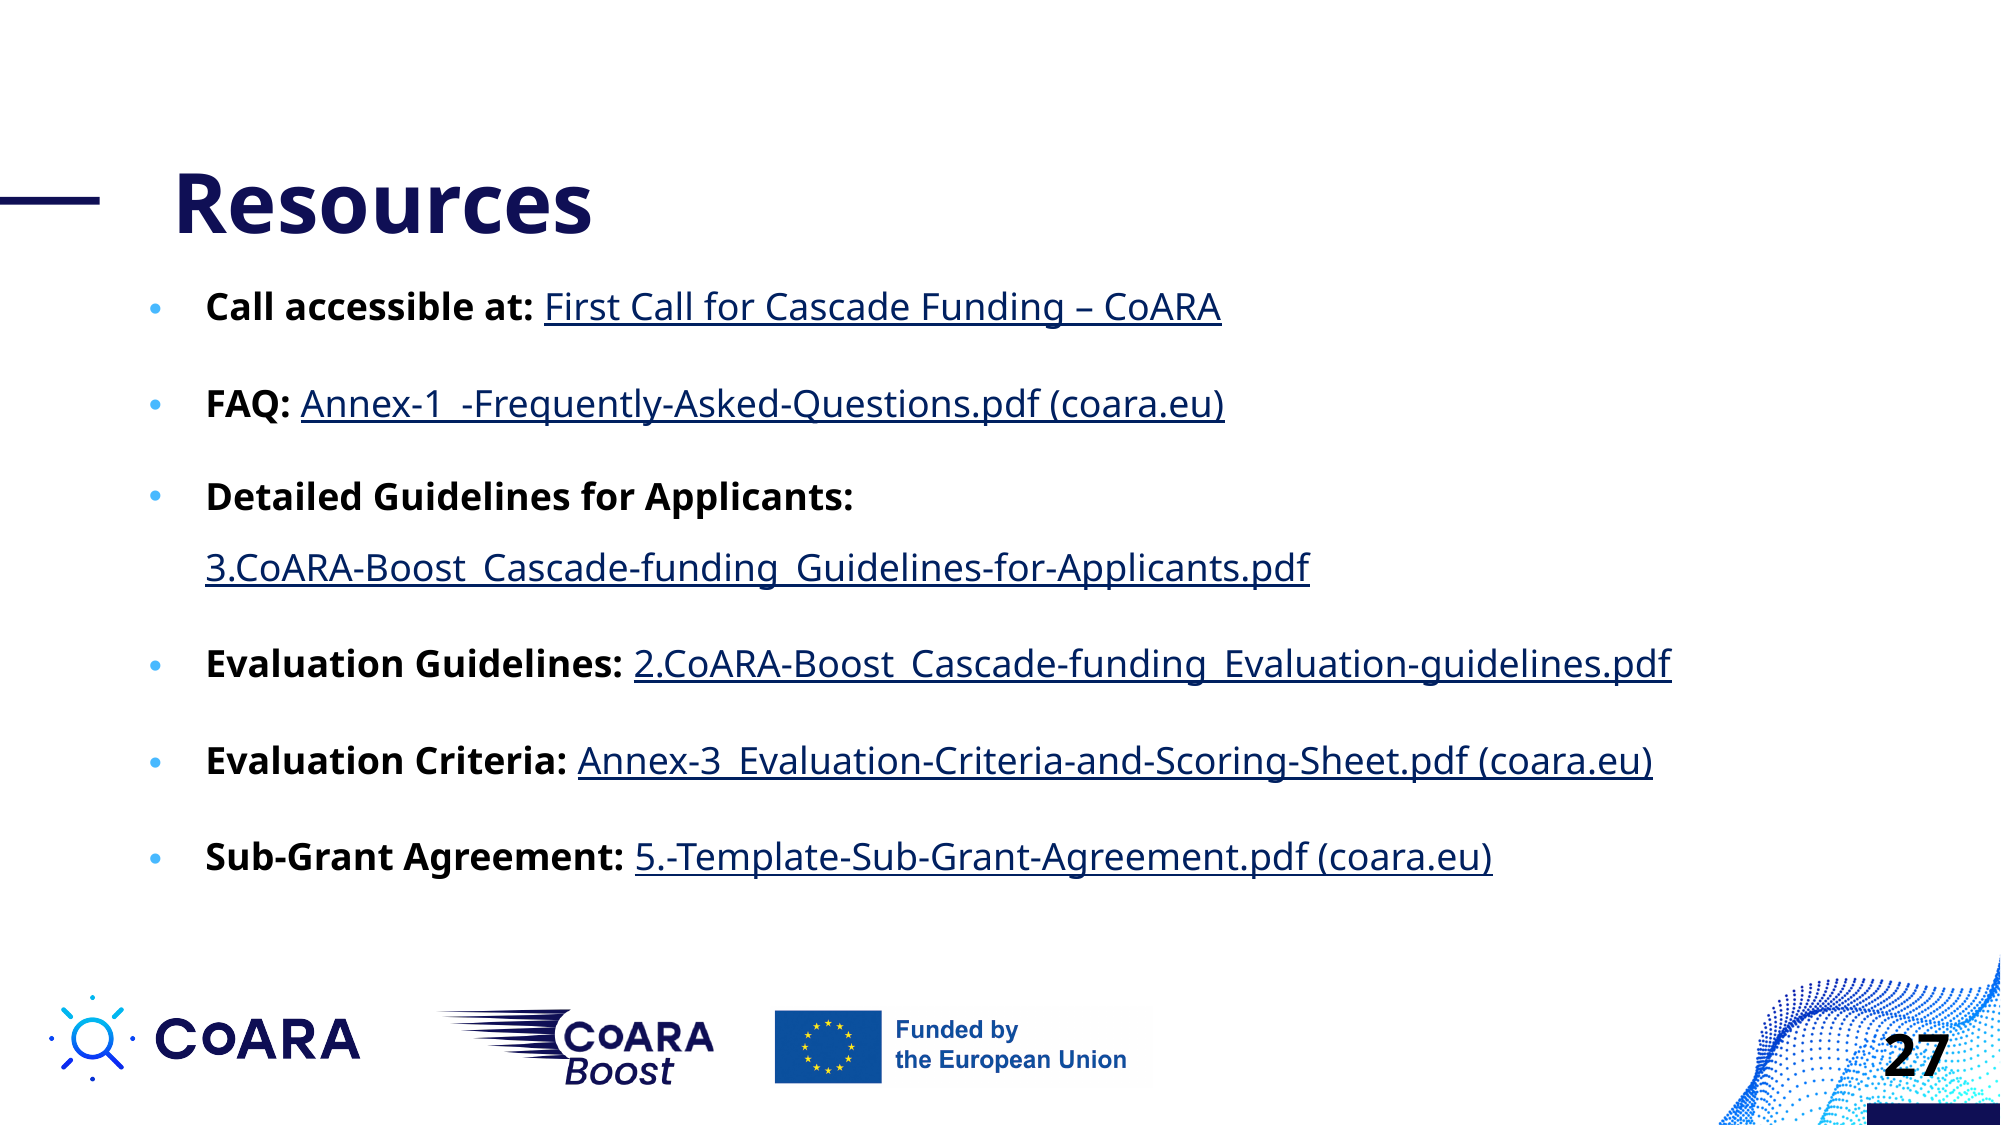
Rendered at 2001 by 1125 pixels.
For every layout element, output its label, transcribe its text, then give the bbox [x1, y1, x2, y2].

text_box Resources [157, 143, 1893, 336]
picture [49, 995, 361, 1082]
slide_number 27 [1790, 1010, 1966, 1092]
list Call accessible at: First Call for Cascade Funding – CoARA FAQ: Annex-1_-Frequently-Asked-Questions.pdf (coara.eu) Detailed Guidelines for Applicants: 3.CoARA-Boost_Cascade-funding_Guidelines-for-Applicants.pdf Evaluation Guidelines: 2.CoARA-Boost_Cascade-funding_Evaluation-guidelines.pdf Evaluation Criteria: Annex-3_Evaluation-Criteria-and-Scoring-Sheet.pdf (coara.eu) Sub-Grant Agreement: 5.-Template-Sub-Grant-Agreement.pdf (coara.eu) [134, 250, 1866, 901]
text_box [435, 986, 1153, 1098]
picture [1718, 955, 2001, 1124]
